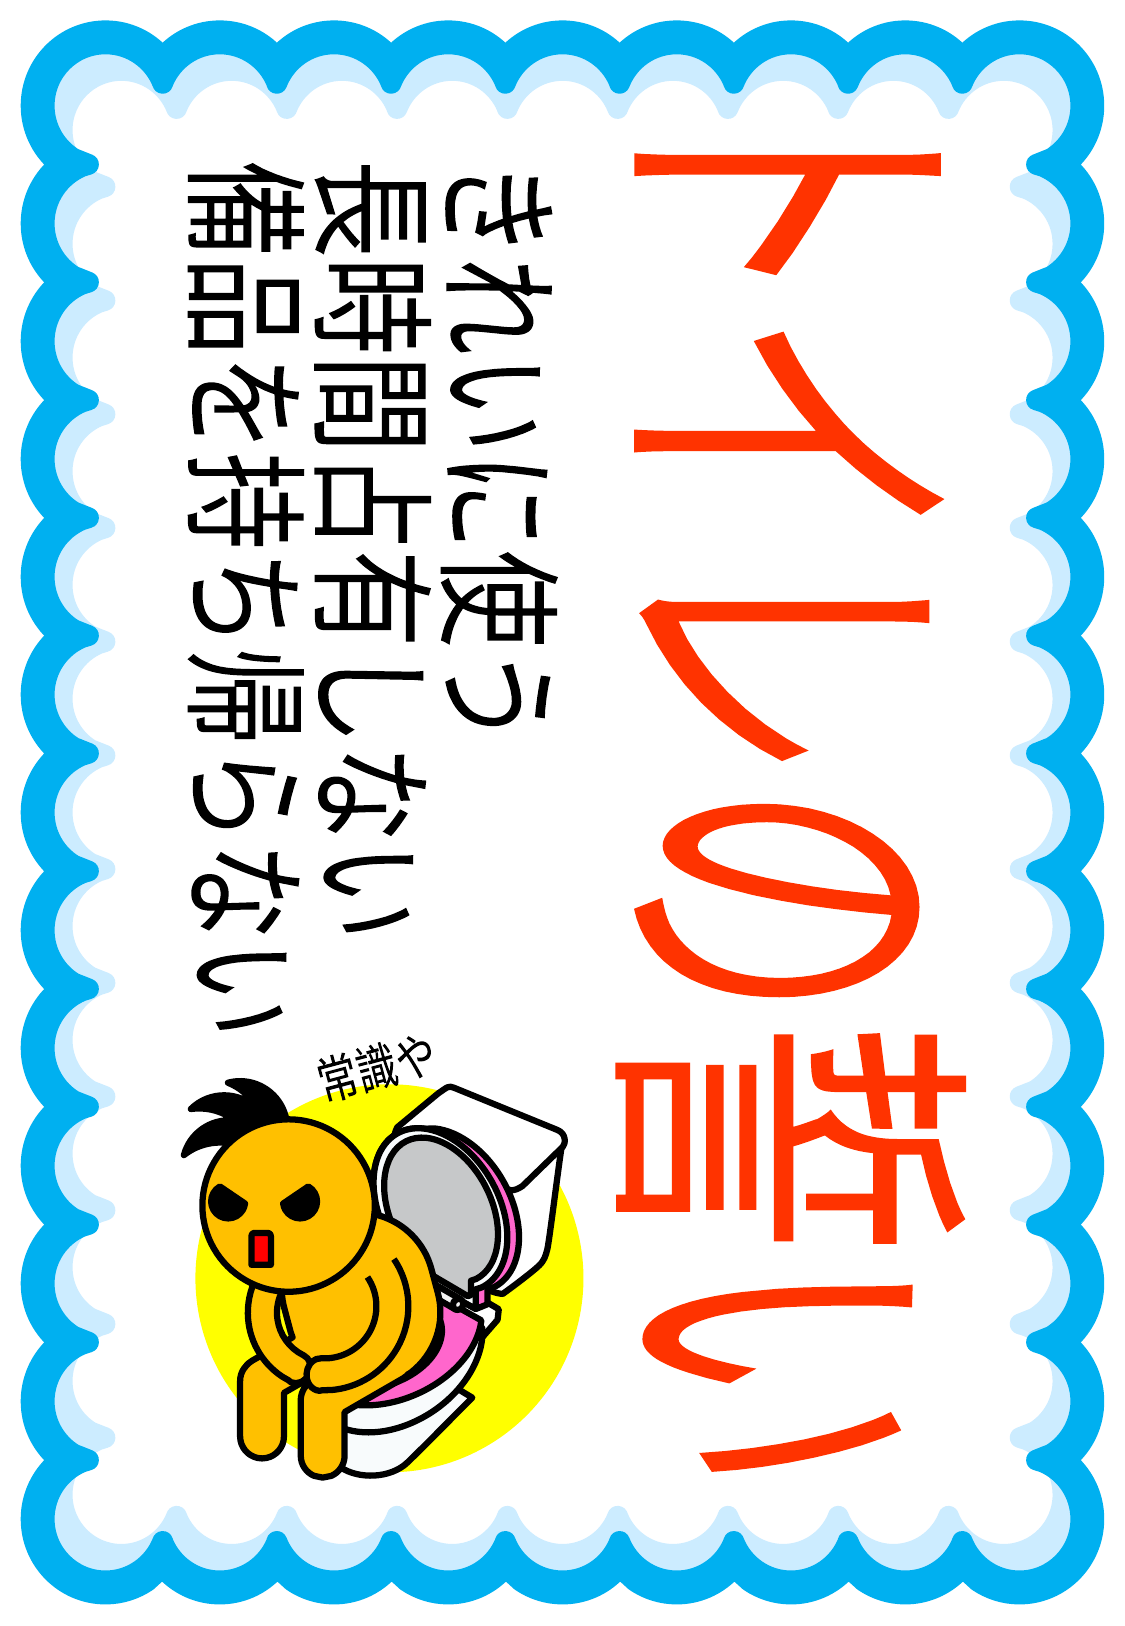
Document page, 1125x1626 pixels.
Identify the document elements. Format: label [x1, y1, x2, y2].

text_box [47, 519, 108, 1105]
text_box [1018, 287, 1078, 392]
text_box [48, 1473, 1077, 1570]
text_box [1018, 1111, 1078, 1221]
text_box [47, 1111, 108, 1221]
text_box [1018, 403, 1078, 512]
text_box [47, 287, 108, 392]
text_box [48, 55, 1077, 151]
text_box [48, 170, 108, 271]
text_box [48, 1353, 108, 1454]
text_box [186, 1081, 584, 1473]
text_box [47, 403, 108, 512]
text_box [1018, 1232, 1078, 1338]
text_box [1018, 170, 1077, 271]
text_box [1018, 519, 1078, 1105]
text_box [47, 1232, 108, 1338]
text_box [29, 28, 1096, 1597]
text_box [1018, 1353, 1077, 1454]
